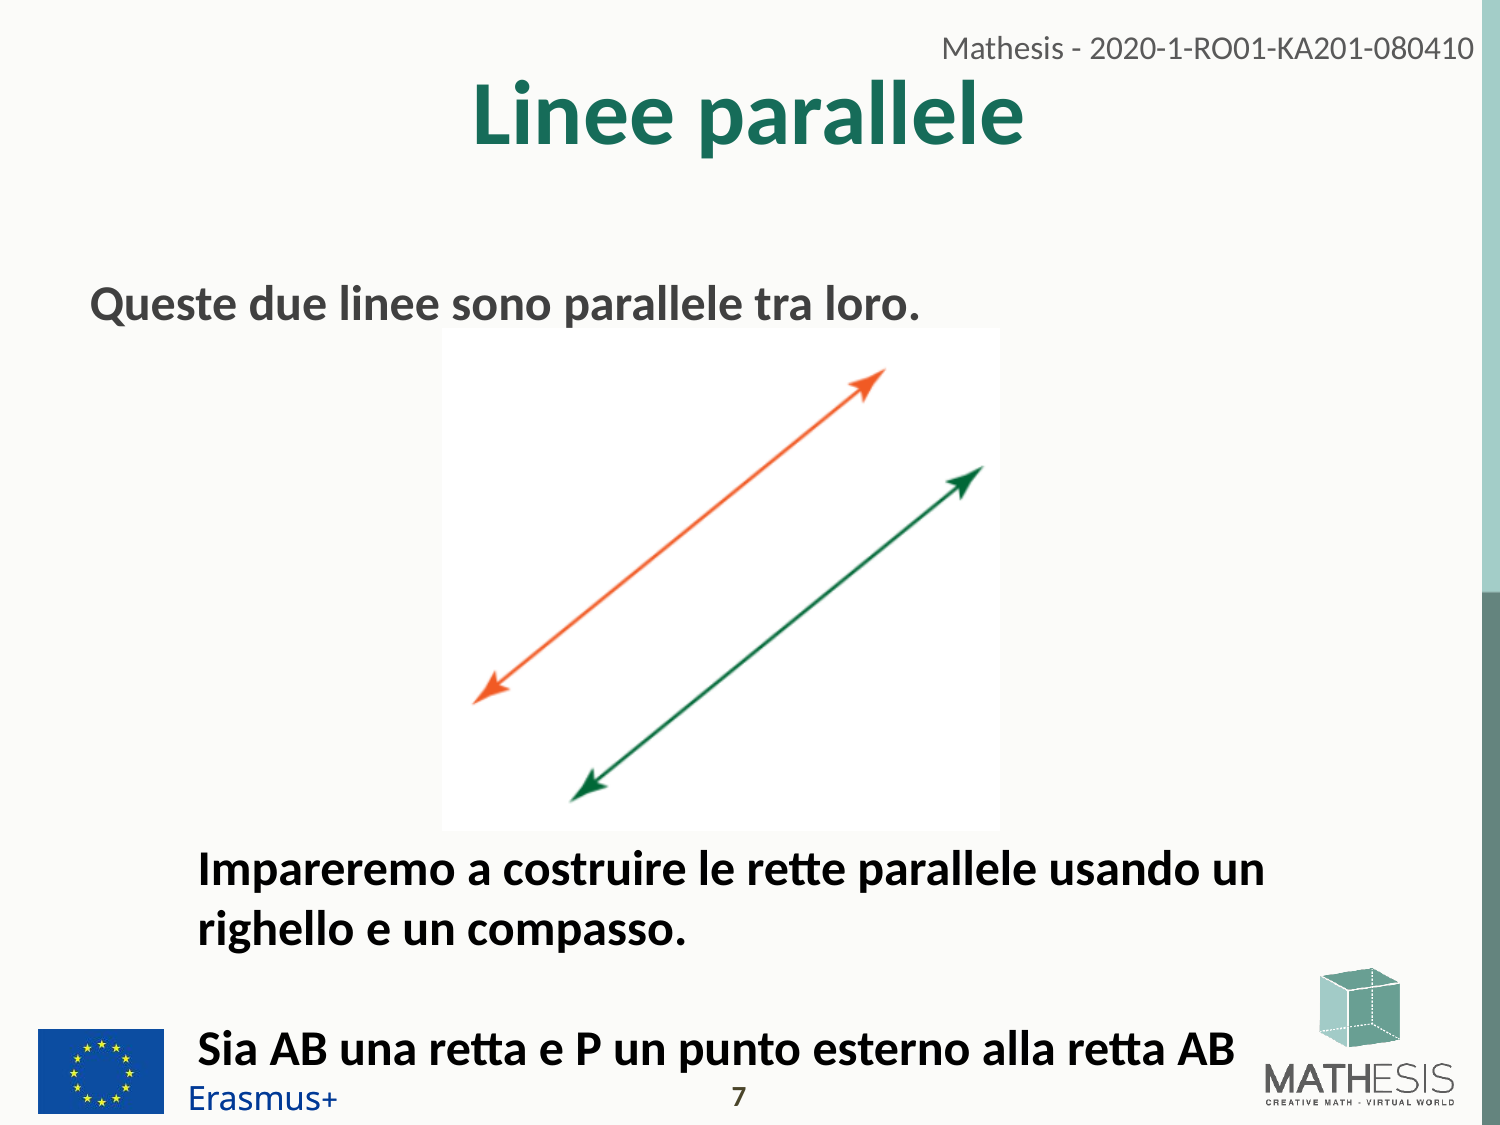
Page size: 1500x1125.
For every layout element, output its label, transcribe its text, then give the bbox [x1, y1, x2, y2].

title Linee parallele [75, 45, 1425, 233]
picture [442, 328, 1000, 831]
list Queste due linee sono parallele tra loro. [75, 262, 1425, 1005]
picture [38, 1029, 164, 1114]
text_box Impareremo a costruire le rette parallele usando un righello e un compasso. Sia AB una retta e P un punto esterno alla retta AB [182, 828, 1388, 1084]
